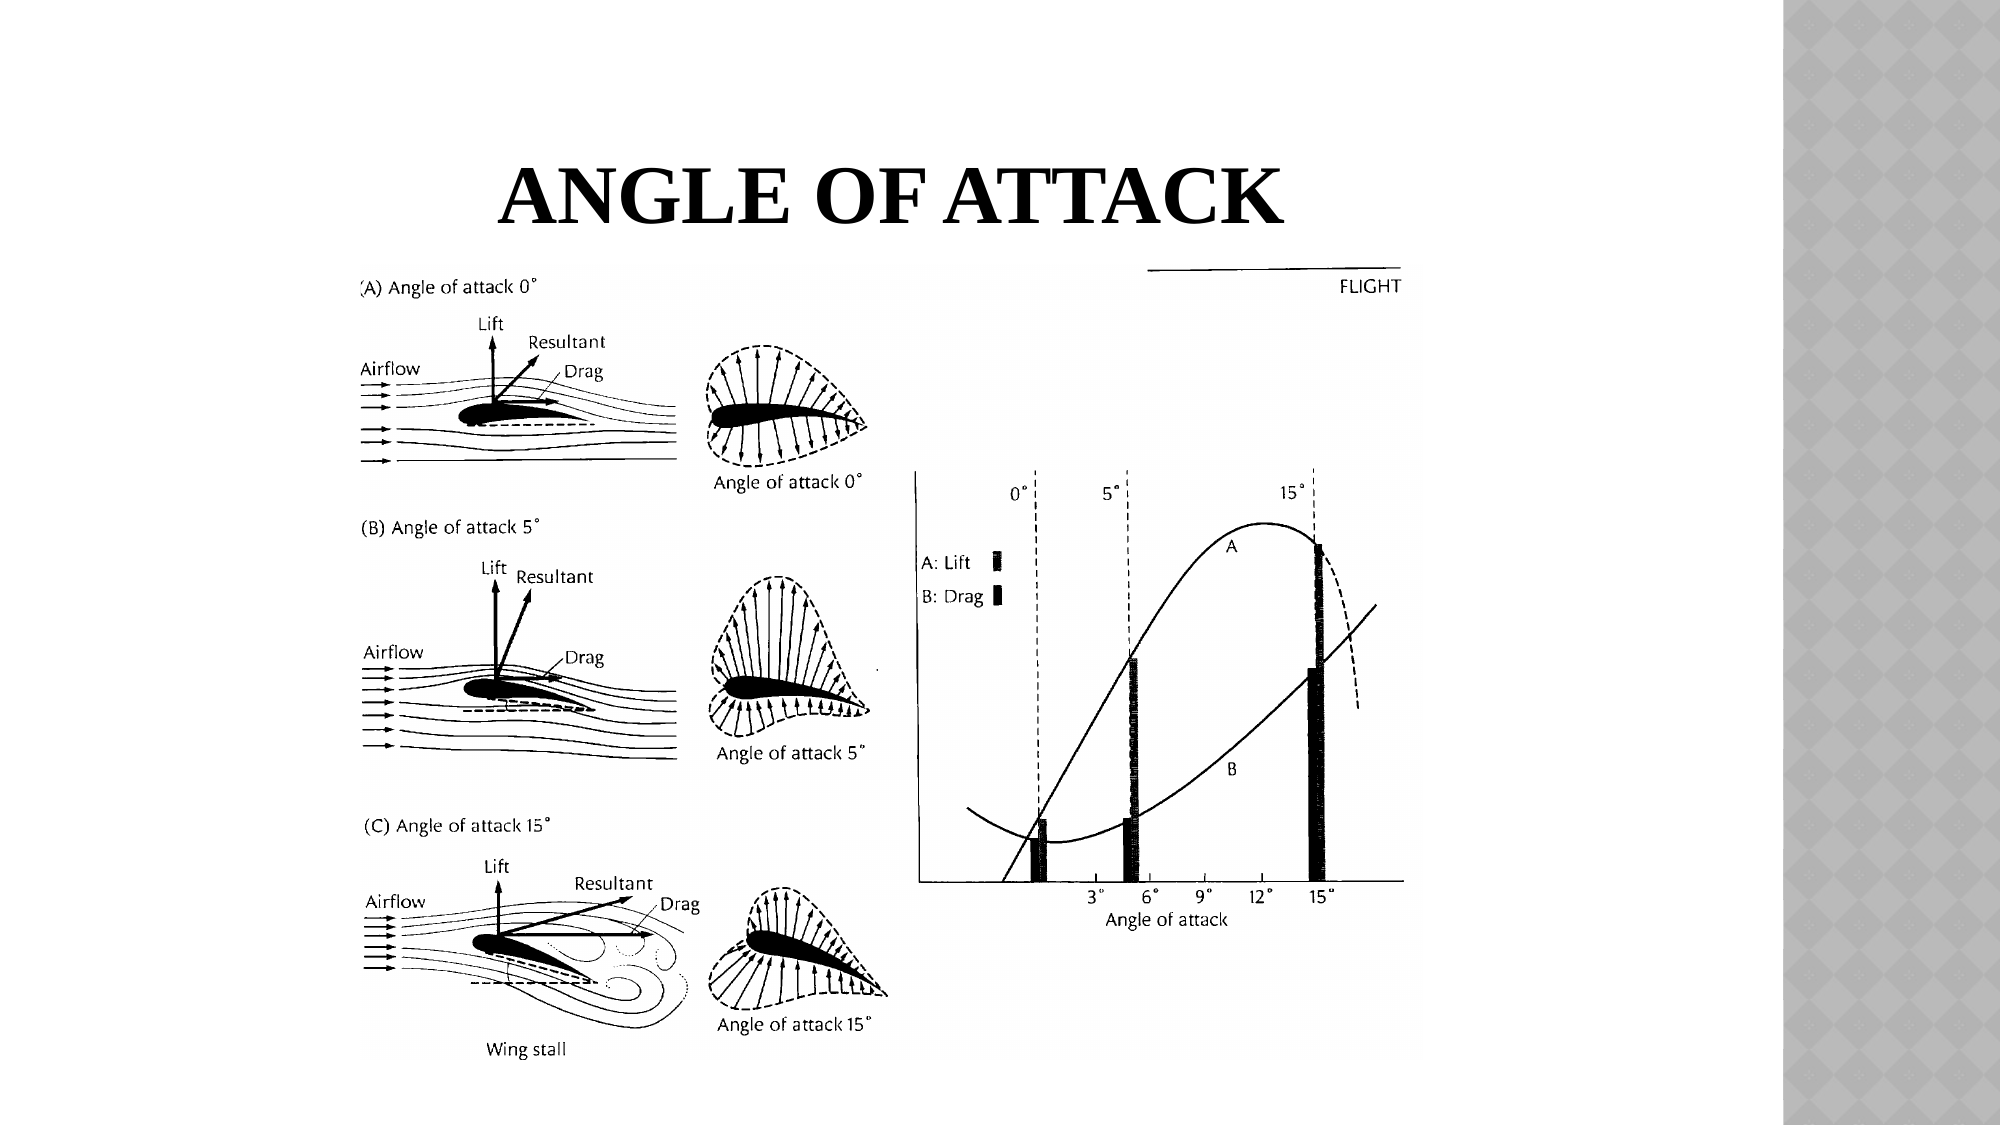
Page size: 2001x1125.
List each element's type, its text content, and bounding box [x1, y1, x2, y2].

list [360, 263, 1423, 1060]
title Angle of attack [99, 52, 1684, 240]
